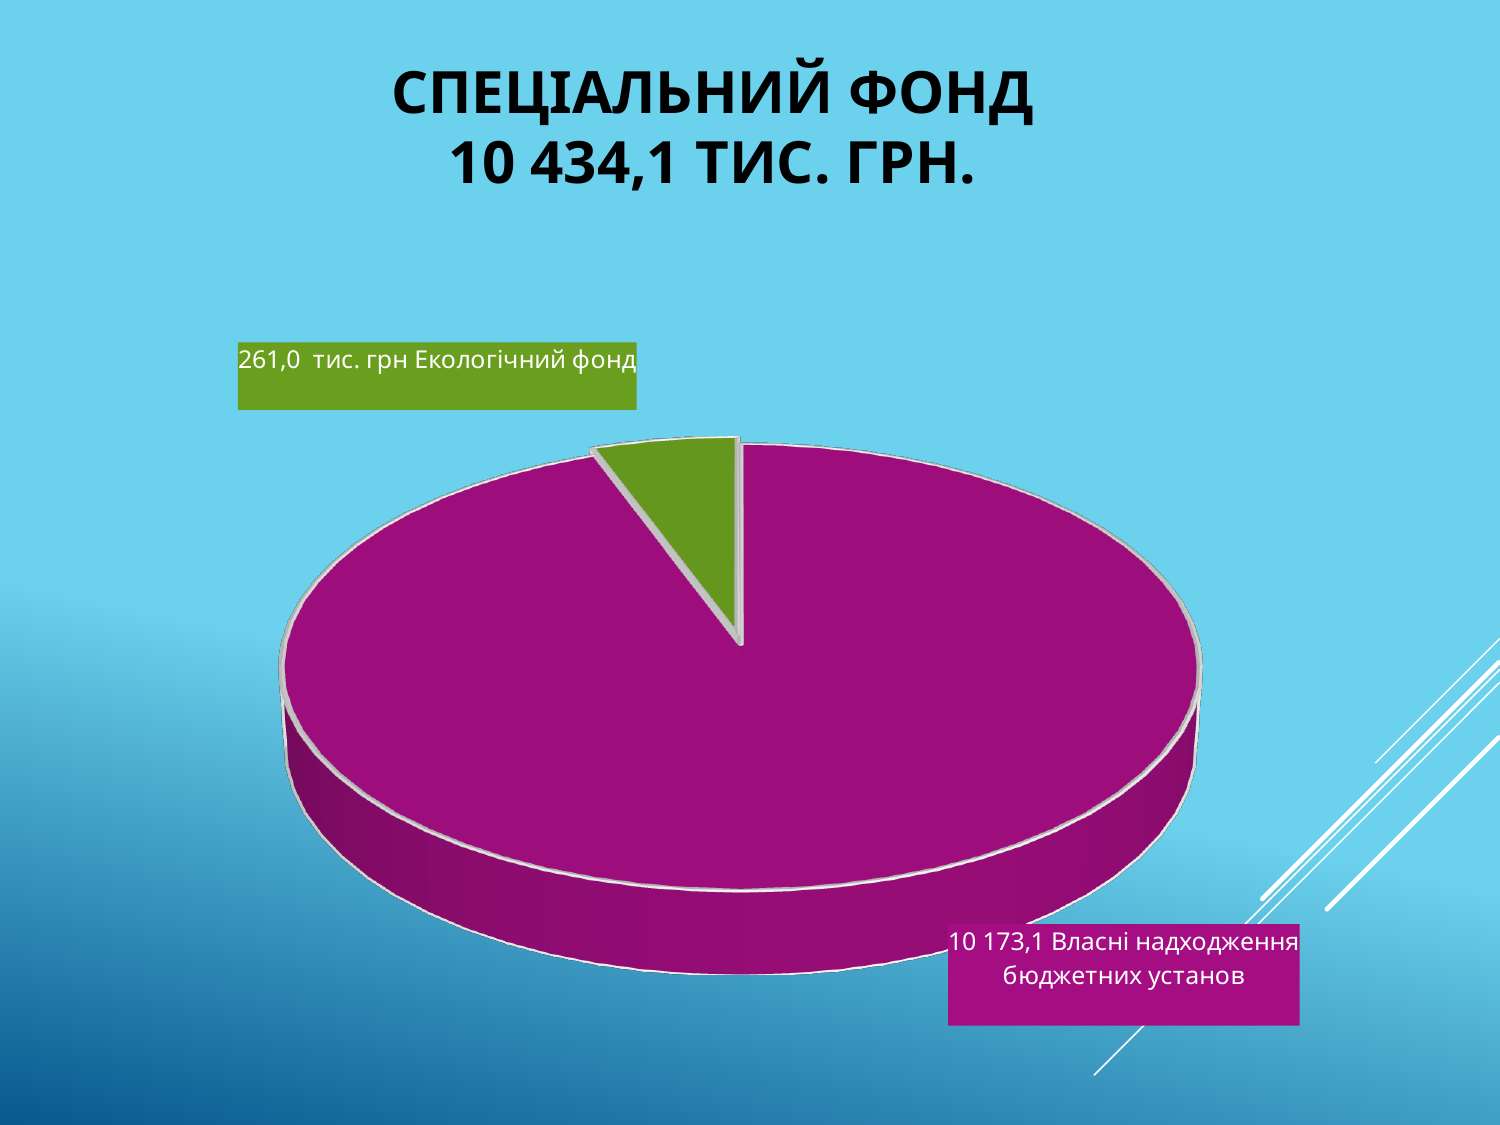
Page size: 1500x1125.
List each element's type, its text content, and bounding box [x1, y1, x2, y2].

chart [123, 232, 1377, 1072]
title Спеціальний фонд 10 434,1 тис. грн. [76, 19, 1349, 232]
